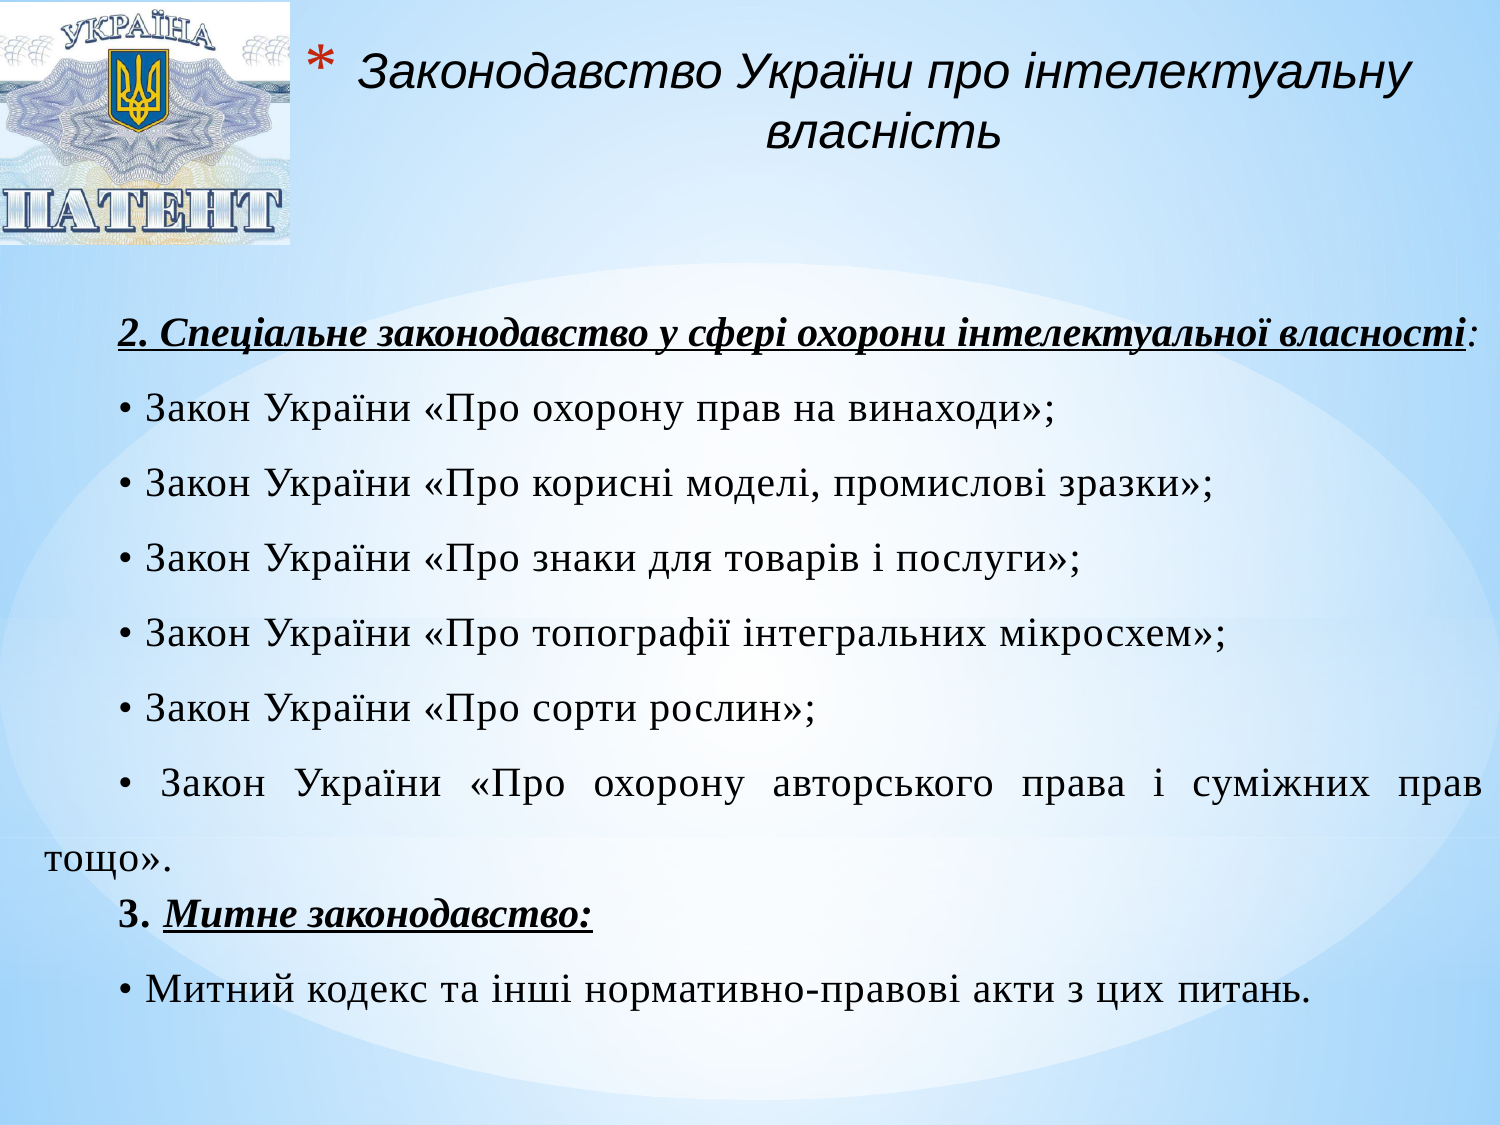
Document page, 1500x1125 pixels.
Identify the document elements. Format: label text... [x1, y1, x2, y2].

picture [0, 2, 290, 245]
text_box 3. Митне законодавство: • Митний кодекс та інші нормативно-правові акти з цих питань. [29, 853, 1471, 1019]
title Законодавство України про інтелектуальну власність [295, 30, 1427, 124]
text_box 2. Спеціальне законодавство у сфері охорони інтелектуальної власності: • Закон України «Про охорону прав на винаходи»; • Закон України «Про корисні моделі, промислові зразки»; • Закон України «Про знаки для товарів і послуги»; • Закон України «Про топографії інтегральних мікросхем»; • Закон України «Про сорти рослин»; • Закон України «Про охорону авторського права і суміжних прав тощо». [29, 272, 1500, 888]
